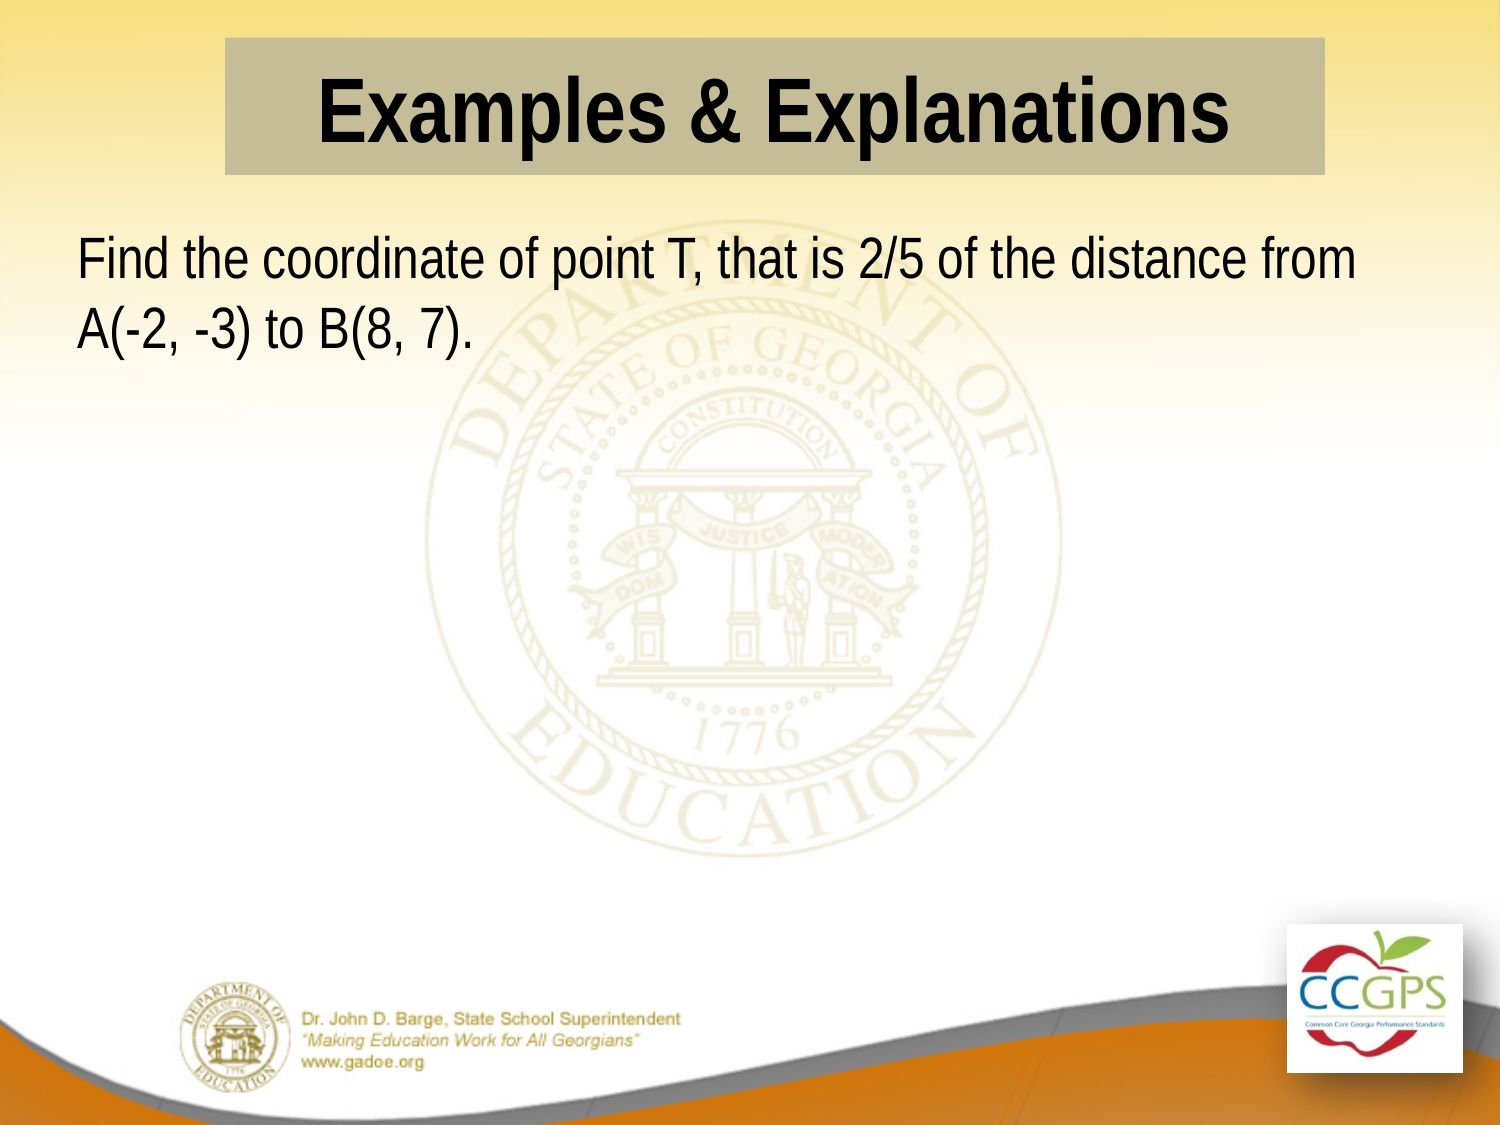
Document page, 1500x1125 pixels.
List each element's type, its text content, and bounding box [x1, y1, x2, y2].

picture [0, 0, 1500, 1125]
subtitle Find the coordinate of point T, that is 2/5 of the distance from A(-2, -3) to B(8, 7). [62, 212, 1438, 926]
title Examples & Explanations [224, 37, 1326, 176]
